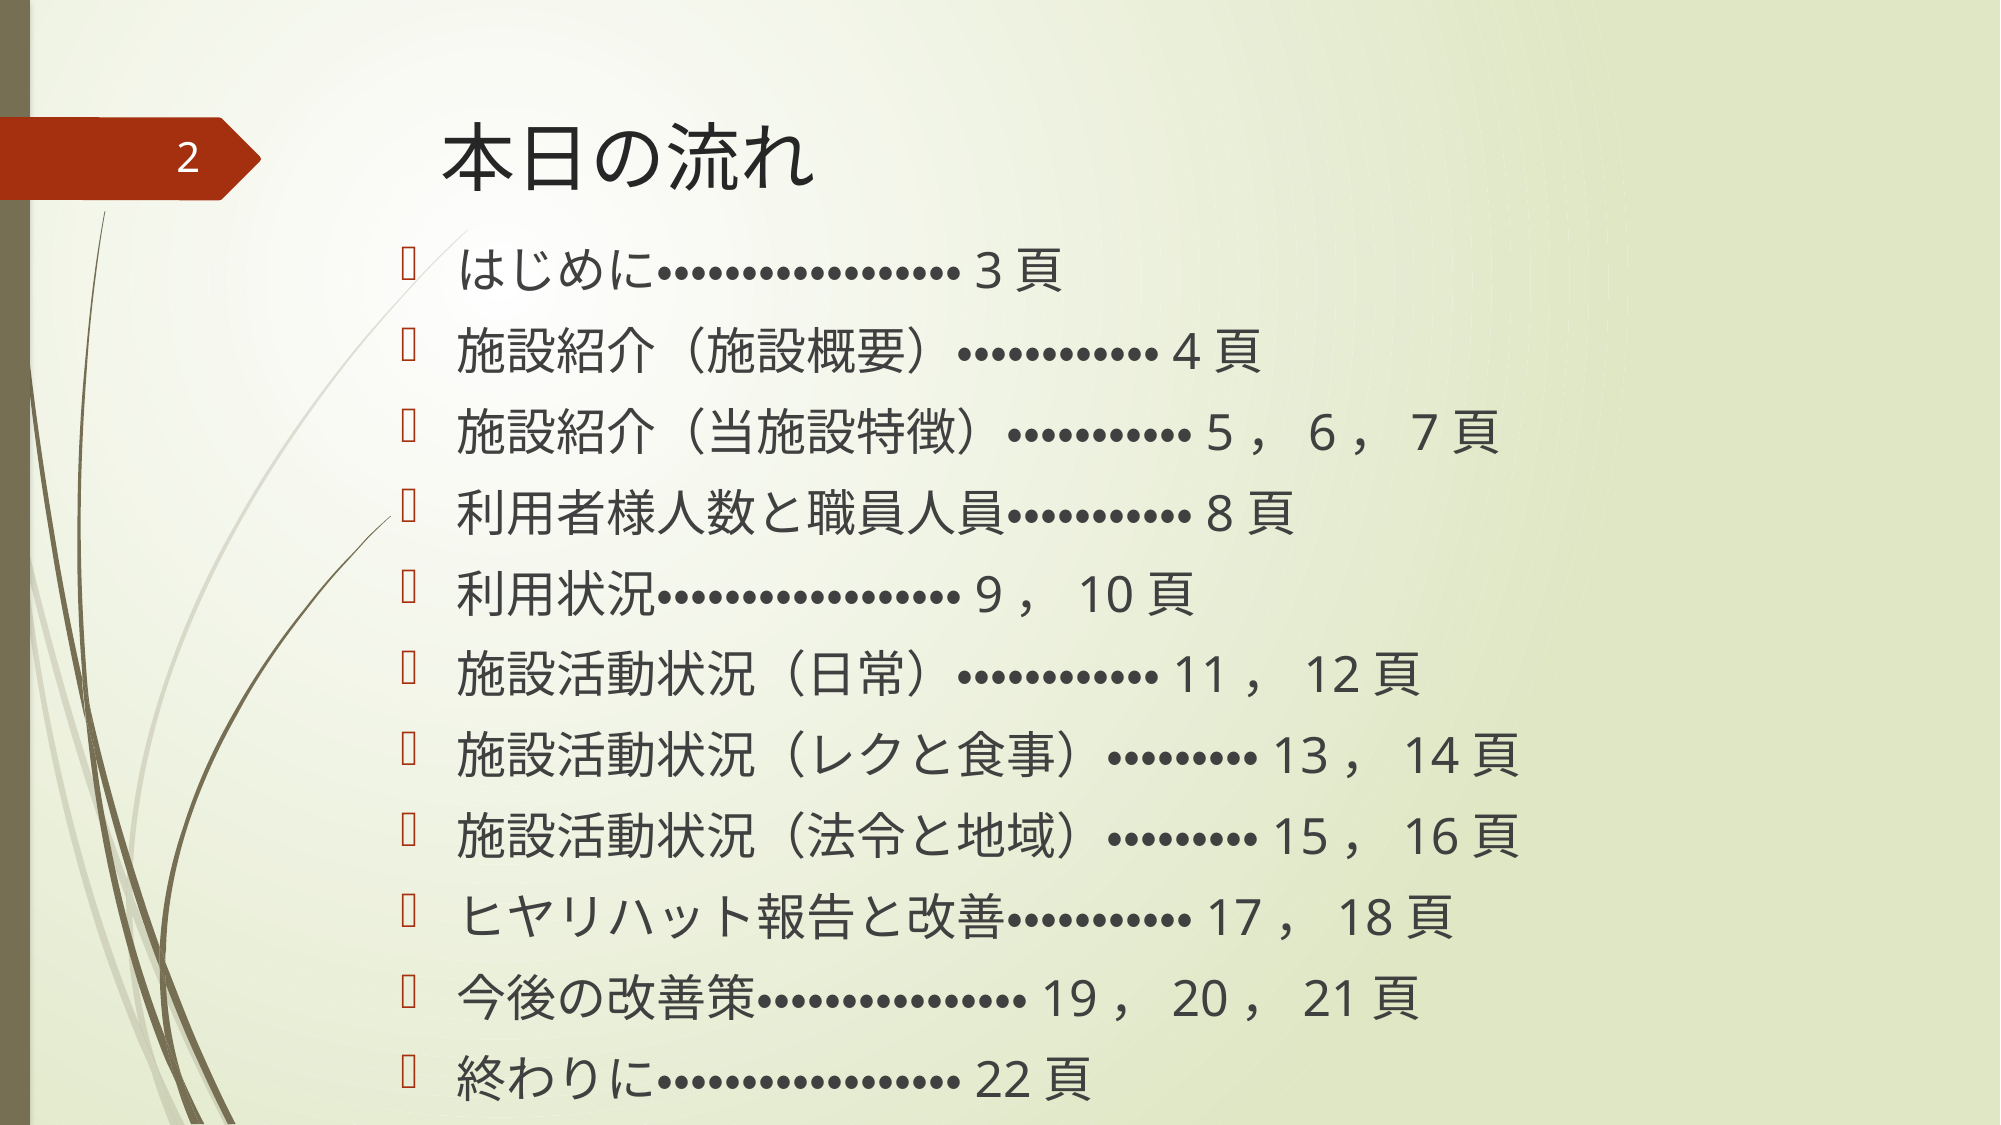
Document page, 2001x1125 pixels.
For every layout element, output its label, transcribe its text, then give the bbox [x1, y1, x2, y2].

slide_number 2 [87, 129, 216, 190]
title 本日の流れ [425, 102, 1888, 231]
list はじめに・・・・・・・・・・・・・・・・・・3頁 施設紹介（施設概要）・・・・・・・・・・・・4頁 施設紹介（当施設特徴）・・・・・・・・・・・5，6，7頁 利用者様人数と職員人員・・・・・・・・・・・8頁 利用状況・・・・・・・・・・・・・・・・・・9，10頁 施設活動状況（日常）・・・・・・・・・・・・11，12頁 施設活動状況（レクと食事）・・・・・・・・・13，14頁 施設活動状況（法令と地域）・・・・・・・・・15，16頁 ヒヤリハット報告と改善・・・・・・・・・・・17，18頁 今後の改善策・・・・・・・・・・・・・・・・19，20，21頁 終わりに・・・・・・・・・・・・・・・・・・22頁 [385, 231, 1958, 1125]
